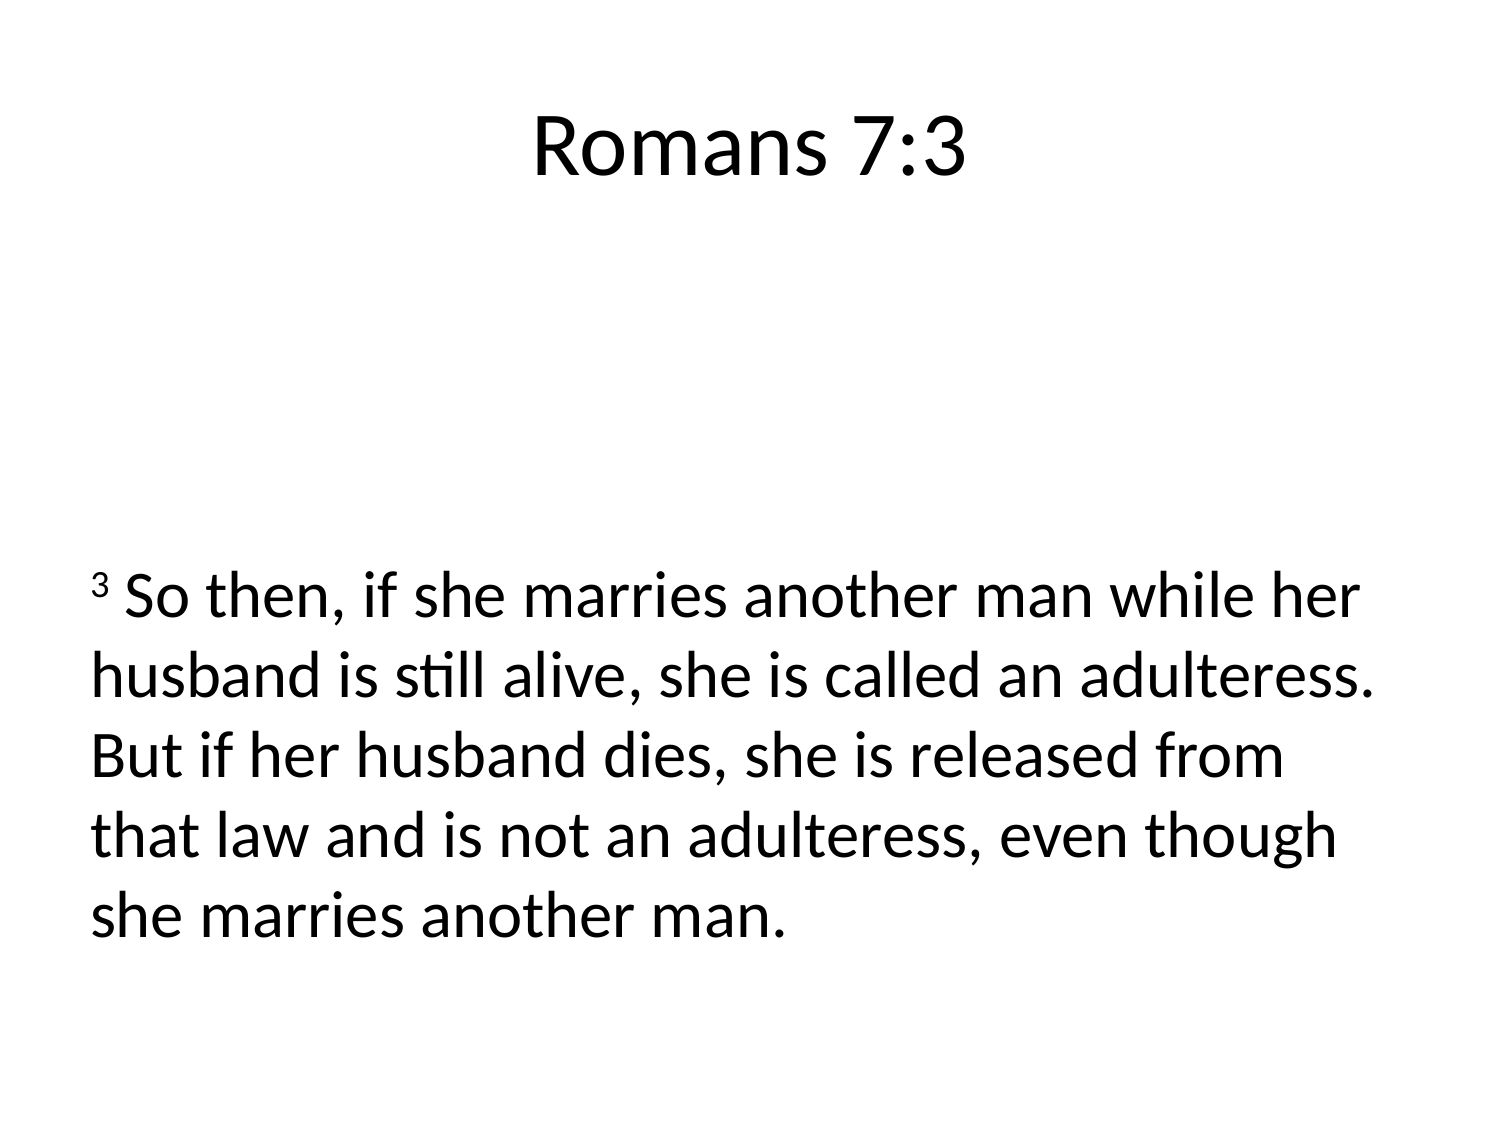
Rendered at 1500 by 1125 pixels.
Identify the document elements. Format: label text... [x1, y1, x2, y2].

list 3 So then, if she marries another man while her husband is still alive, she is called an adulteress. But if her husband dies, she is released from that law and is not an adulteress, even though she marries another man. [75, 262, 1425, 1005]
title Romans 7:3 [75, 45, 1425, 233]
